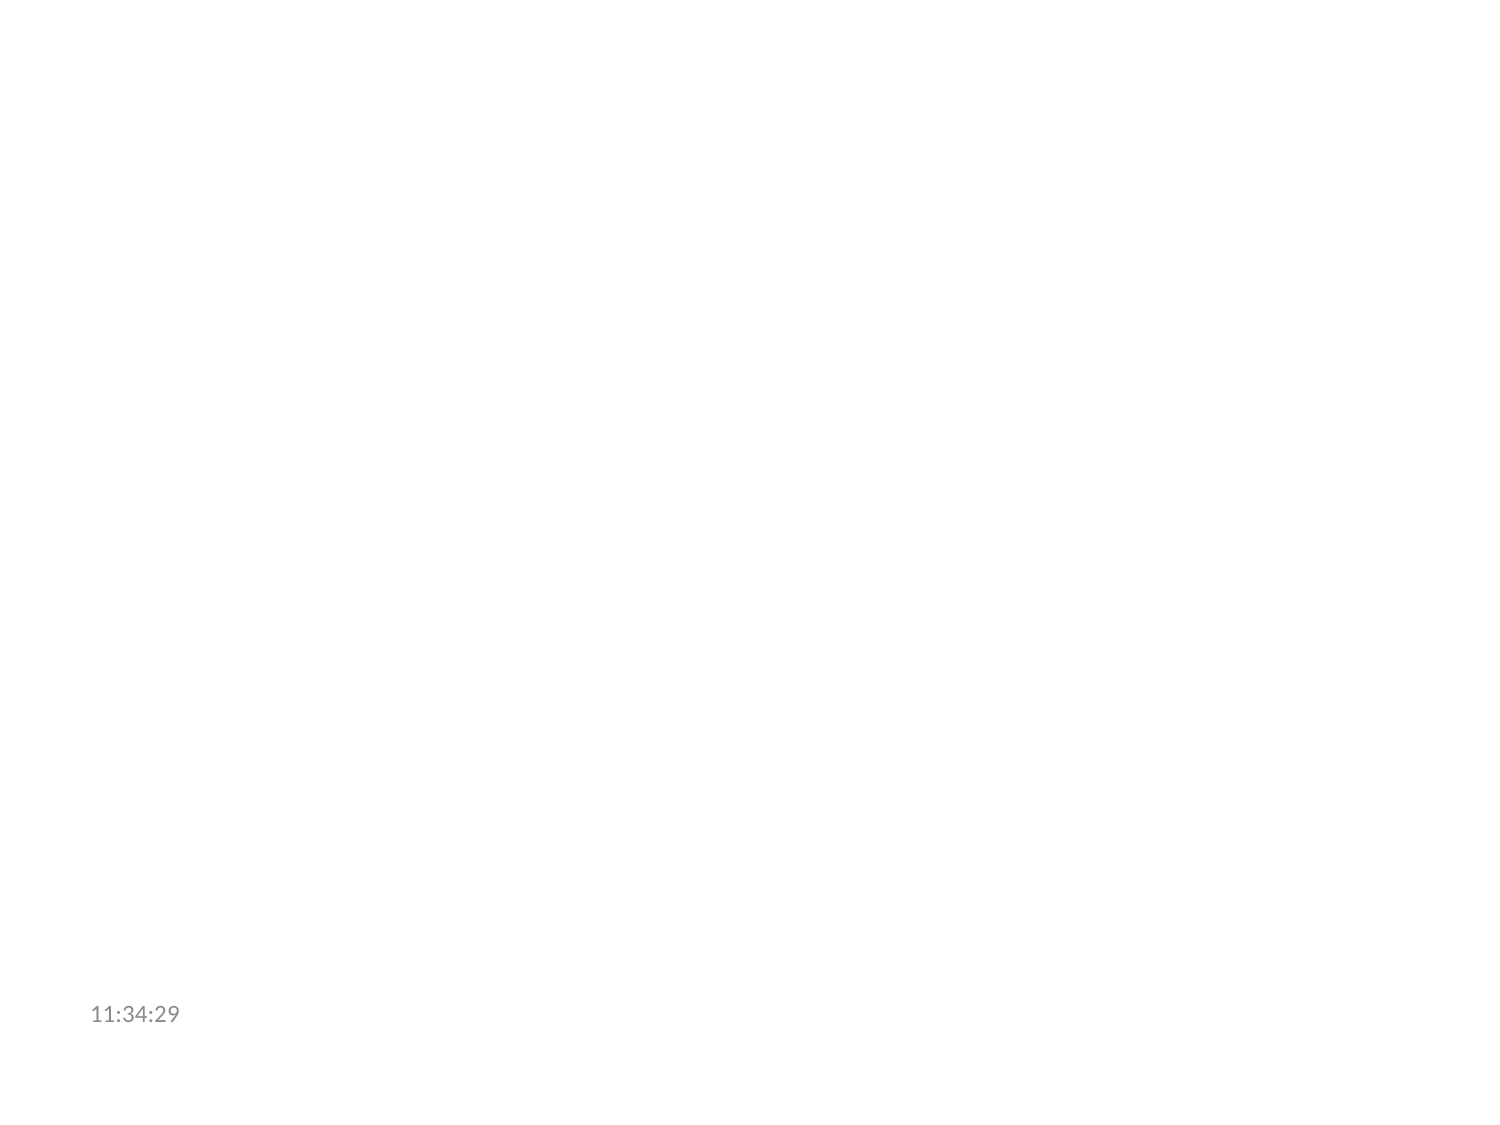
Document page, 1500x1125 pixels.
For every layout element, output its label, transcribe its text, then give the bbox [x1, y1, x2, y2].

text_box 15:35:09 [75, 982, 425, 1043]
